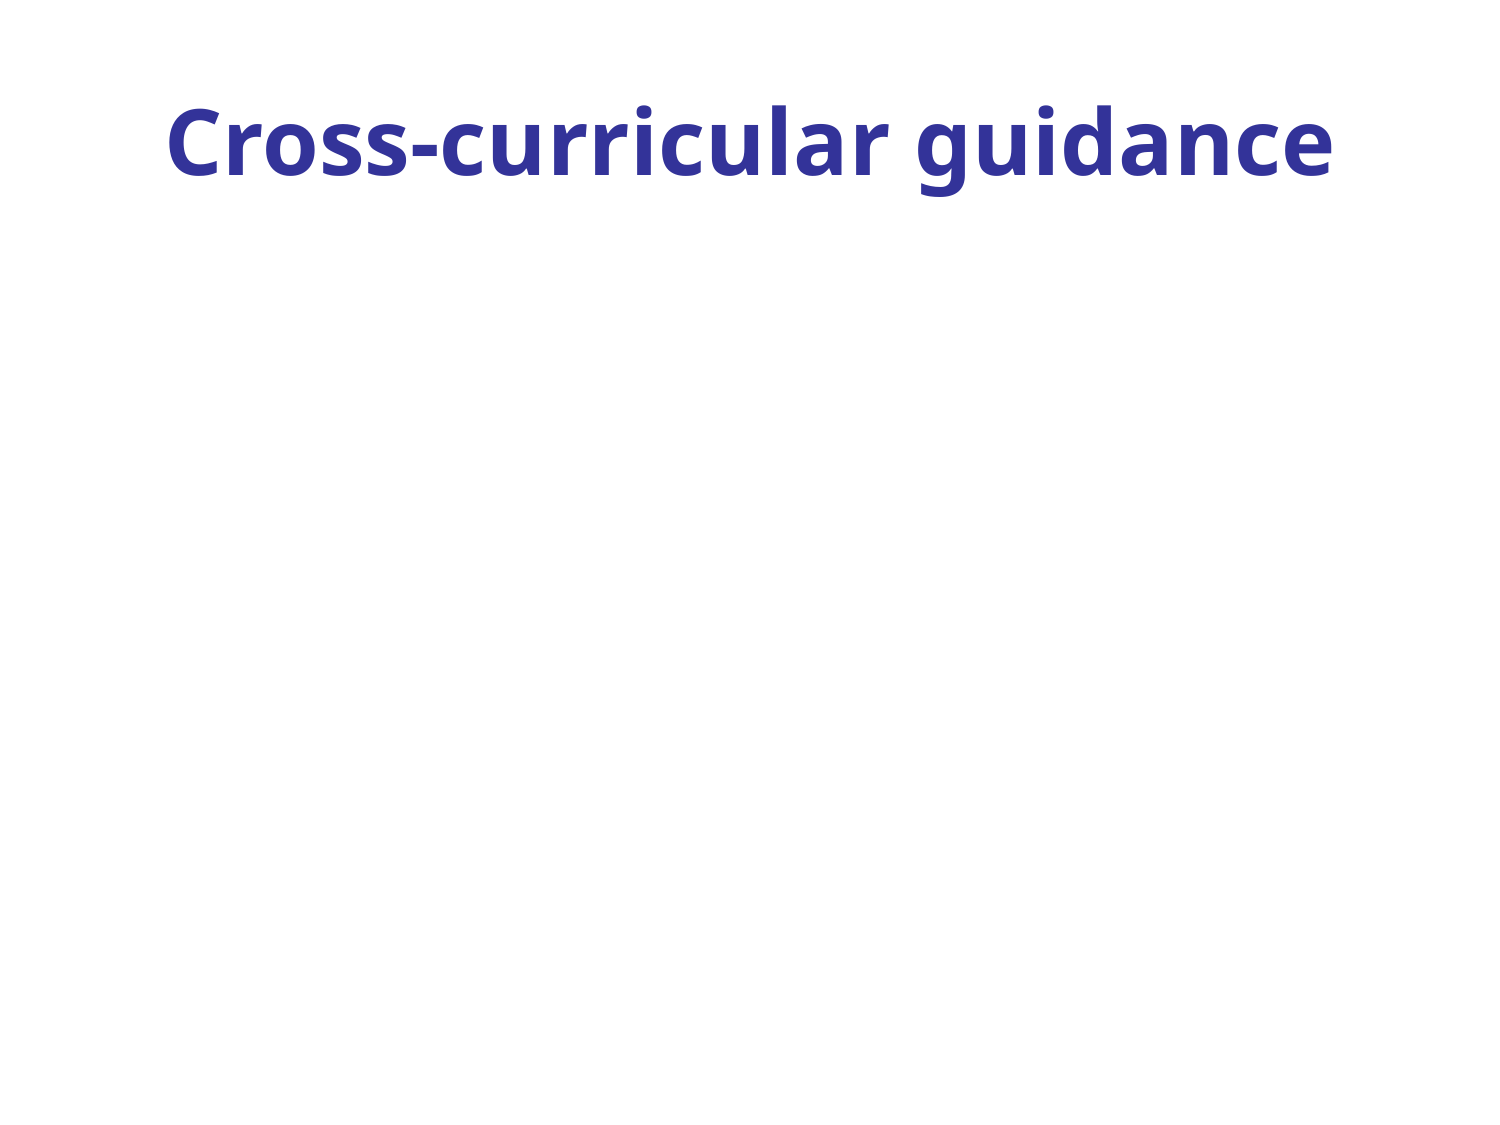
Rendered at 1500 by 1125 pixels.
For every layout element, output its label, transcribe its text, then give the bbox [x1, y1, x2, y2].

title Cross-curricular guidance [76, 44, 1426, 233]
